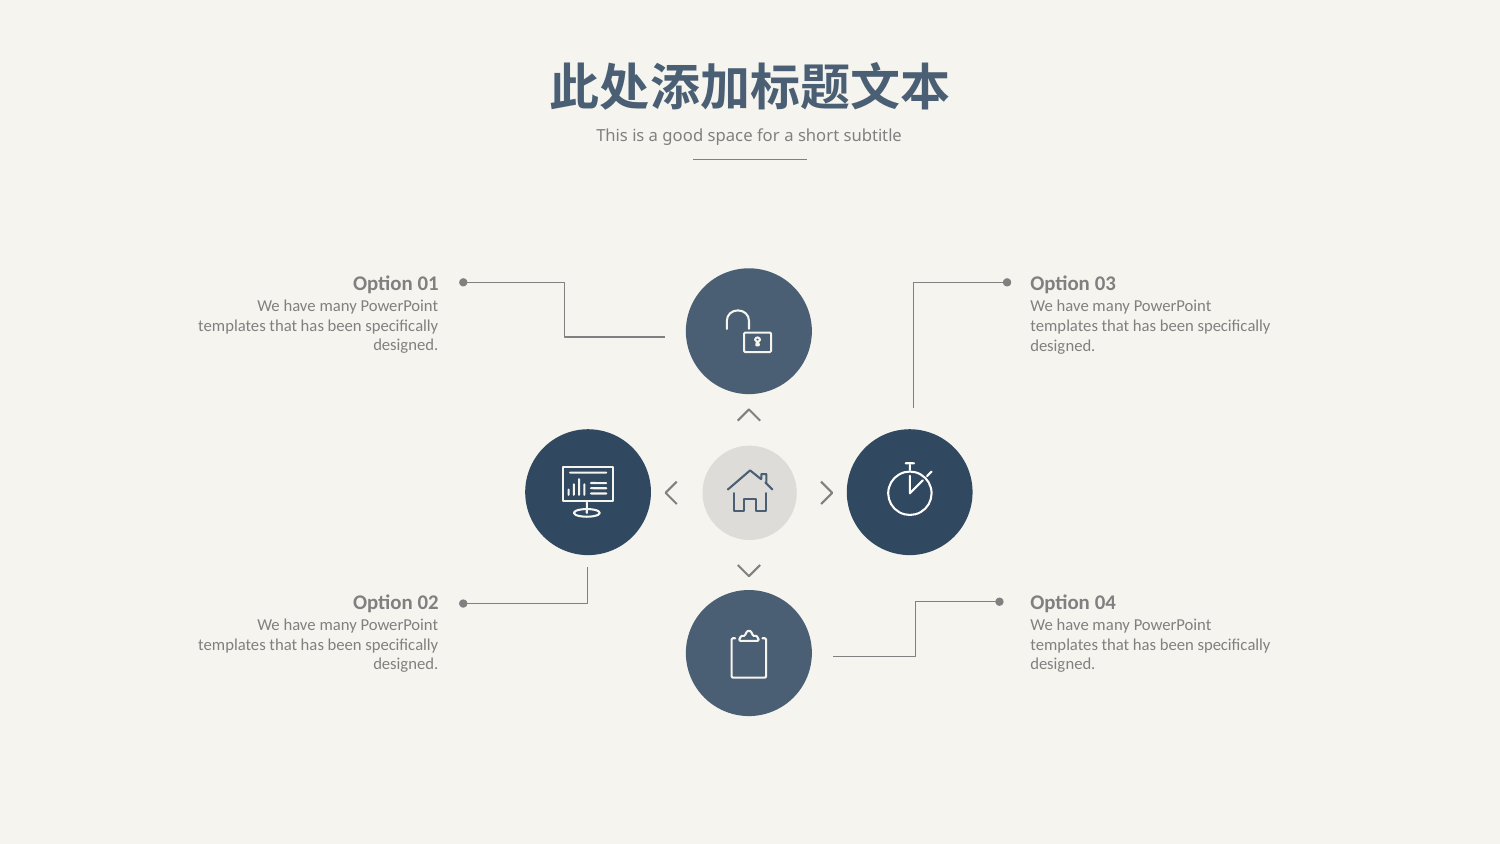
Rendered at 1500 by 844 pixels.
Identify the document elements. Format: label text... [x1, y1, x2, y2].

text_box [563, 467, 614, 517]
text_box 此处添加标题文本 [535, 47, 965, 123]
text_box Option 01 We have many PowerPoint templates that has been specifically designed. [190, 269, 439, 355]
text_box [726, 310, 772, 353]
text_box [702, 445, 797, 541]
text_box [737, 564, 761, 577]
text_box This is a good space for a short subtitle [581, 117, 918, 153]
text_box [665, 481, 677, 505]
text_box [737, 409, 761, 421]
text_box [913, 278, 1012, 408]
text_box Option 02 We have many PowerPoint templates that has been specifically designed. [190, 588, 439, 674]
text_box [459, 278, 665, 338]
text_box [685, 590, 812, 717]
text_box Option 04 We have many PowerPoint templates that has been specifically designed. [1030, 588, 1279, 674]
text_box [846, 429, 973, 556]
text_box [685, 268, 812, 395]
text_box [727, 470, 773, 512]
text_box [887, 462, 932, 516]
text_box [833, 597, 1004, 657]
text_box [459, 567, 589, 608]
text_box [525, 429, 651, 556]
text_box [731, 630, 767, 678]
text_box [821, 481, 833, 505]
text_box Option 03 We have many PowerPoint templates that has been specifically designed. [1030, 269, 1279, 355]
